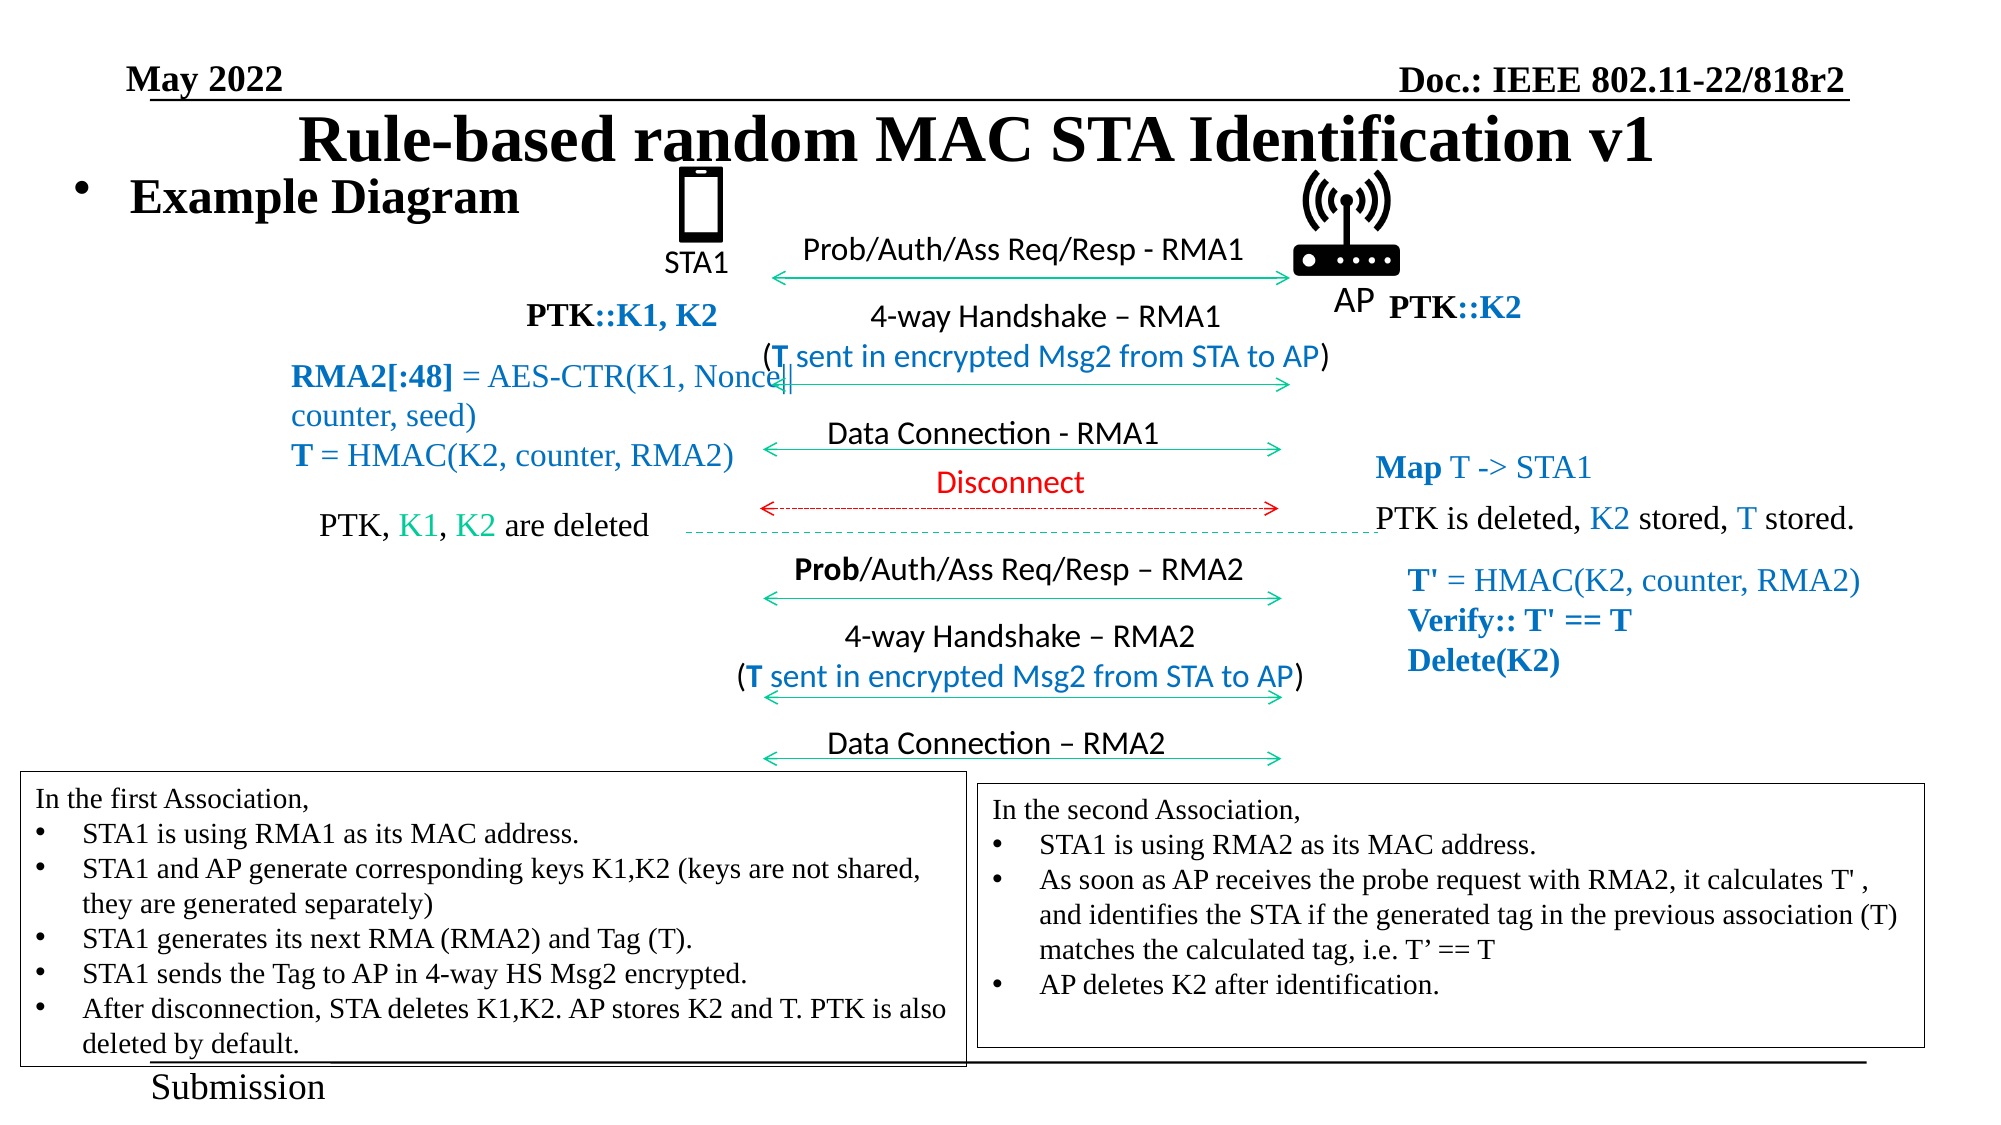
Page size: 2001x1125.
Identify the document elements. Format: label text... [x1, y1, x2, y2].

text_box RMA2[:48] = AES-CTR(K1, Nonce||counter, seed) T = HMAC(K2, counter, RMA2) [275, 346, 854, 481]
title Rule-based random MAC STA Identification v1 [114, 61, 1841, 156]
text_box Map T -> STA1 [1360, 437, 1880, 493]
text_box PTK::K2 [1425, 277, 1579, 333]
text_box 4-way Handshake – RMA1 (T sent in encrypted Msg2 from STA to AP) [738, 287, 1361, 382]
text_box Data Connection - RMA1 [812, 404, 1188, 448]
text_box Prob/Auth/Ass Req/Resp – RMA2 [779, 541, 1282, 595]
text_box Data Connection – RMA2 [812, 713, 1188, 757]
text_box PTK is deleted, K2 stored, T stored. [1360, 493, 1880, 544]
text_box PTK::K1, K2 [511, 285, 742, 341]
list Example Diagram [58, 156, 1942, 1067]
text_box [591, 163, 802, 289]
text_box In the first Association, STA1 is using RMA1 as its MAC address. STA1 and AP generate corresponding keys K1,K2 (keys are not shared, they are generated separately) STA1 generates its next RMA (RMA2) and Tag (T). STA1 sends the Tag to AP in 4-way HS Msg2 encrypted. After disconnection, STA deletes K1,K2. AP stores K2 and T. PTK is also deleted by default. [20, 771, 967, 1067]
text_box T' = HMAC(K2, counter, RMA2) Verify:: T' == T Delete(K2) [1392, 550, 2000, 686]
text_box PTK, K1, K2 are deleted [304, 495, 680, 551]
text_box Disconnect [921, 452, 1297, 508]
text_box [1270, 147, 1422, 329]
text_box In the second Association, STA1 is using RMA2 as its MAC address. As soon as AP receives the probe request with RMA2, it calculates T' , and identifies the STA if the generated tag in the previous association (T) matches the calculated tag, i.e. T’ == T AP deletes K2 after identification. [977, 783, 1925, 1048]
text_box Prob/Auth/Ass Req/Resp - RMA1 [806, 219, 1265, 275]
text_box 4-way Handshake – RMA2 (T sent in encrypted Msg2 from STA to AP) [710, 606, 1338, 702]
